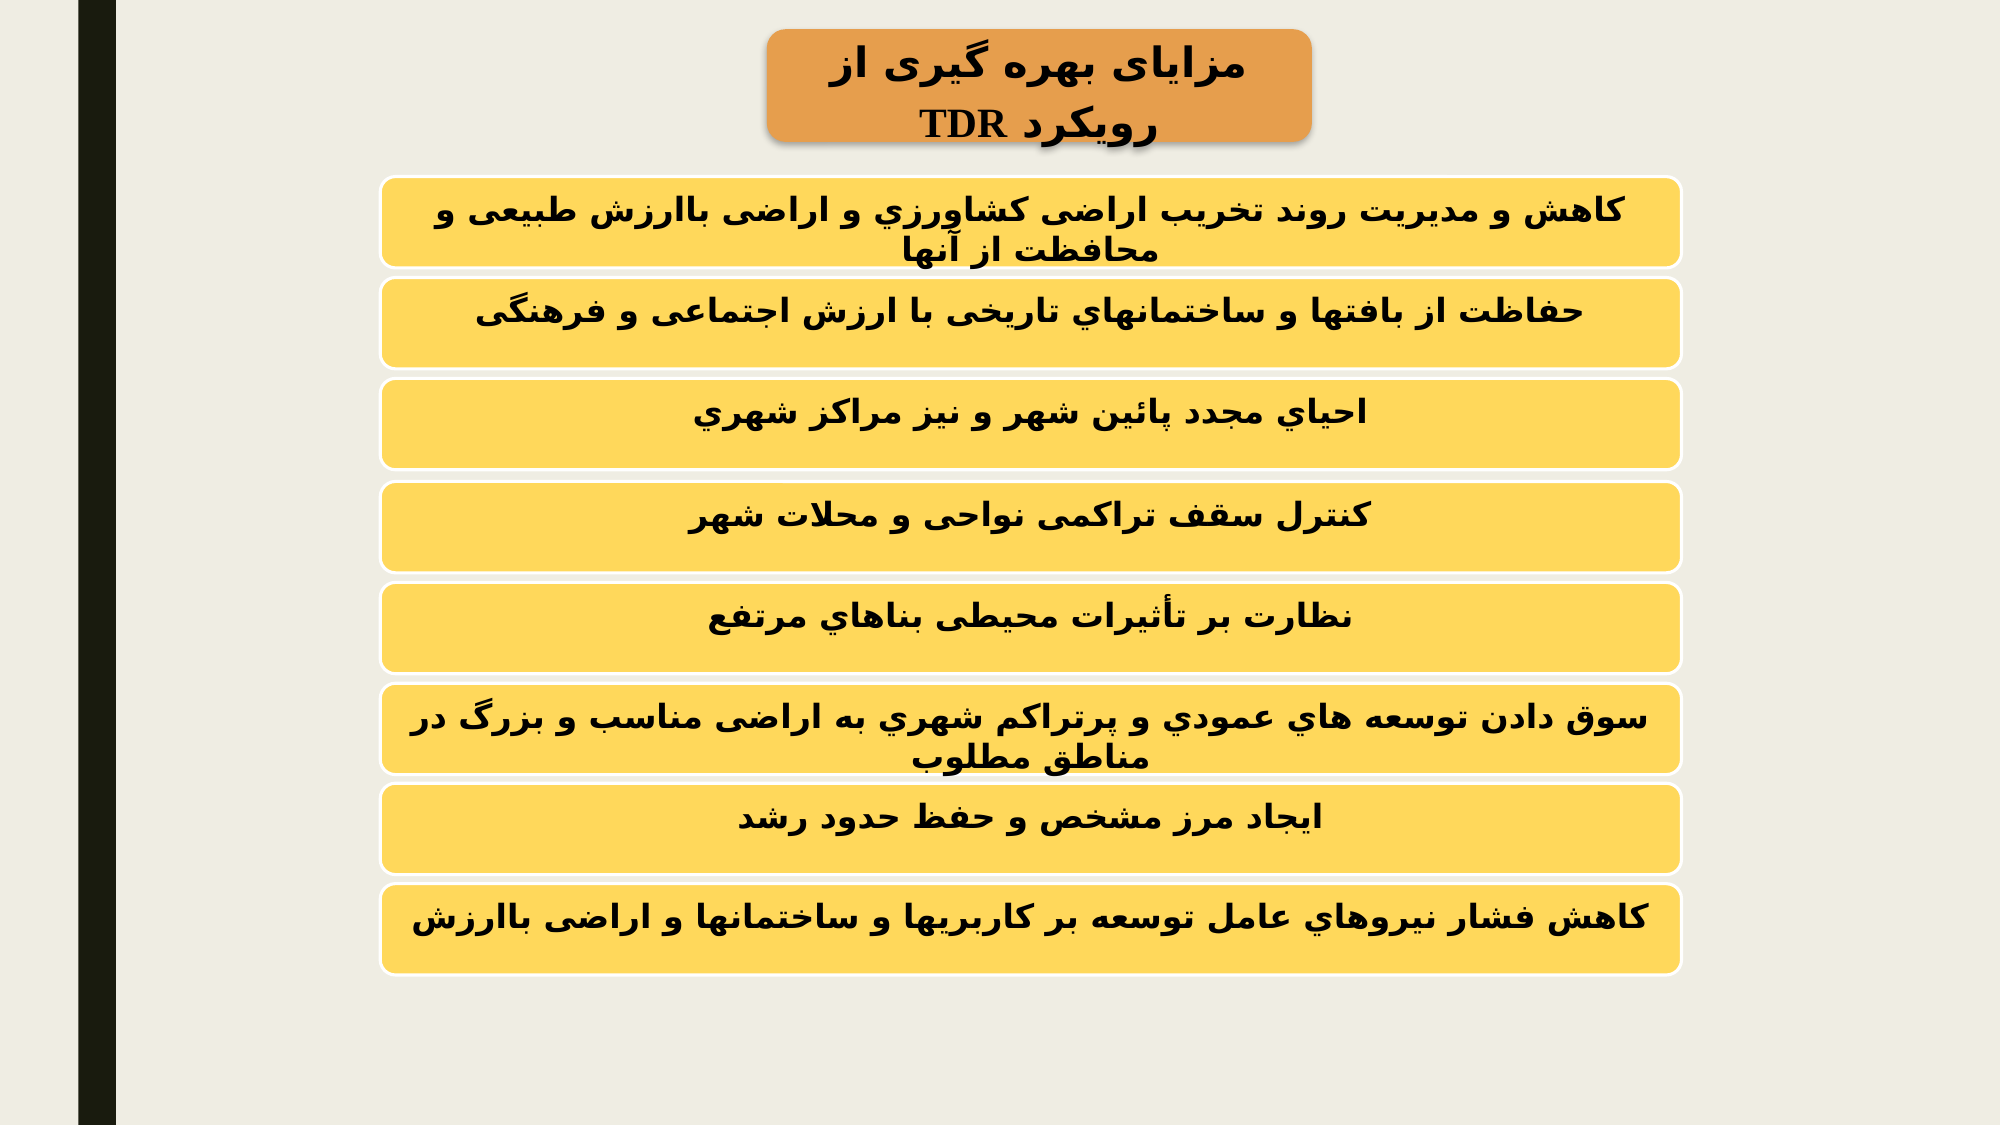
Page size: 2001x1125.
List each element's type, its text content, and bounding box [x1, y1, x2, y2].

text_box کاهش فشار نیروهاي عامل توسعه بر کاربریها و ساختمانها و اراضی باارزش [380, 883, 1682, 976]
text_box ایجاد مرز مشخص و حفظ حدود رشد [380, 783, 1682, 875]
text_box حفاظت از بافتها و ساختمانهاي تاریخی با ارزش اجتماعی و فرهنگی [380, 277, 1682, 369]
text_box سوق دادن توسعه هاي عمودي و پرتراکم شهري به اراضی مناسب و بزرگ در مناطق مطلوب [380, 683, 1682, 775]
text_box نظارت بر تأثیرات محیطی بناهاي مرتفع [380, 582, 1682, 674]
text_box احیاي مجدد پائین شهر و نیز مراکز شهري [380, 378, 1682, 470]
text_box مزایای بهره گیری از رویکرد TDR [763, 26, 1315, 145]
text_box کاهش و مدیریت روند تخریب اراضی کشاورزي و اراضی باارزش طبیعی و محافظت از آنها [380, 176, 1682, 268]
text_box کنترل سقف تراکمی نواحی و محلات شهر [380, 481, 1682, 573]
